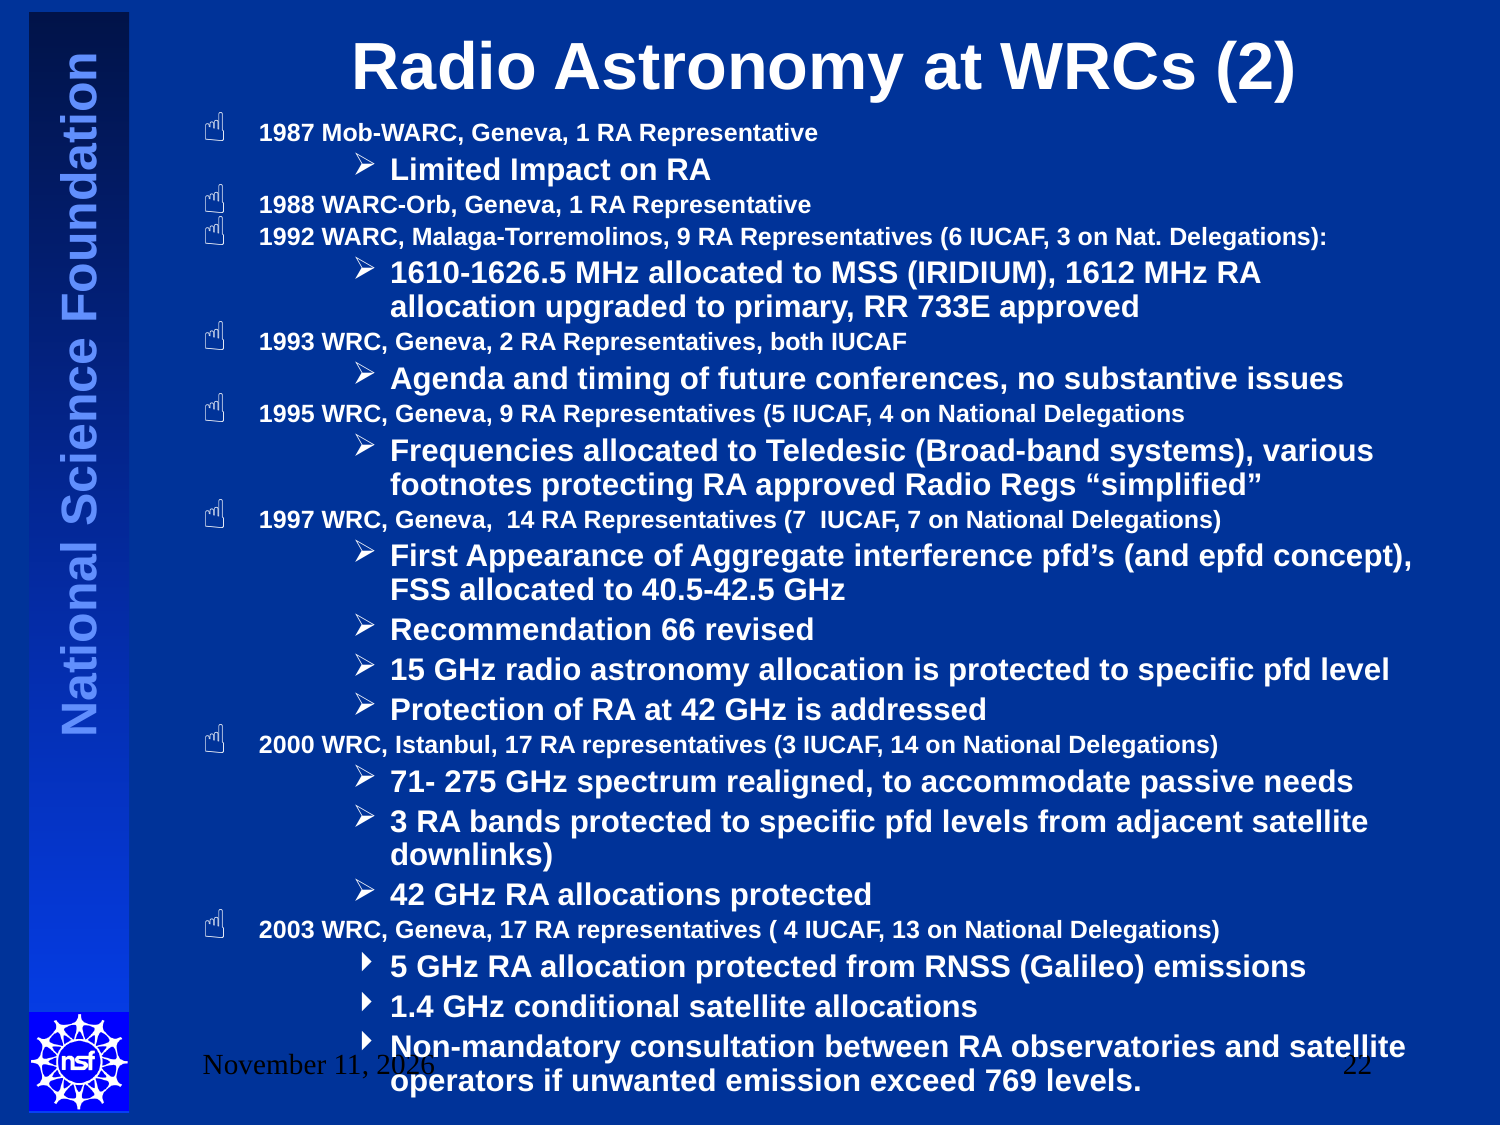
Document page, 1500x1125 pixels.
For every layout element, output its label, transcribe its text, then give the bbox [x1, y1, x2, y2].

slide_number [187, 1038, 501, 1101]
title Radio Astronomy at WRCs (2) [149, 0, 1500, 126]
slide_number 22 [1074, 1038, 1388, 1101]
picture [29, 1012, 129, 1111]
list 1987 Mob-WARC, Geneva, 1 RA Representative Limited Impact on RA 1988 WARC-Orb, Geneva, 1 RA Representative 1992 WARC, Malaga-Torremolinos, 9 RA Representatives (6 IUCAF, 3 on Nat. Delegations): 1610-1626.5 MHz allocated to MSS (IRIDIUM), 1612 MHz RA allocation upgraded to primary, RR 733E approved 1993 WRC, Geneva, 2 RA Representatives, both IUCAF Agenda and timing of future conferences, no substantive issues 1995 WRC, Geneva, 9 RA Representatives (5 IUCAF, 4 on National Delegations Frequencies allocated to Teledesic (Broad-band systems), various footnotes protecting RA approved Radio Regs “simplified” 1997 WRC, Geneva, 14 RA Representatives (7 IUCAF, 7 on National Delegations) First Appearance of Aggregate interference pfd’s (and epfd concept), FSS allocated to 40.5-42.5 GHz Recommendation 66 revised 15 GHz radio astronomy allocation is protected to specific pfd level Protection of RA at 42 GHz is addressed 2000 WRC, Istanbul, 17 RA representatives (3 IUCAF, 14 on National Delegations) 71- 275 GHz spectrum realigned, to accommodate passive needs 3 RA bands protected to specific pfd levels from adjacent satellite downlinks) 42 GHz RA allocations protected 2003 WRC, Geneva, 17 RA representatives ( 4 IUCAF, 13 on National Delegations) 5 GHz RA allocation protected from RNSS (Galileo) emissions 1.4 GHz conditional satellite allocations Non-mandatory consultation between RA observatories and satellite operators if unwanted emission exceed 769 levels. [187, 112, 1432, 1038]
